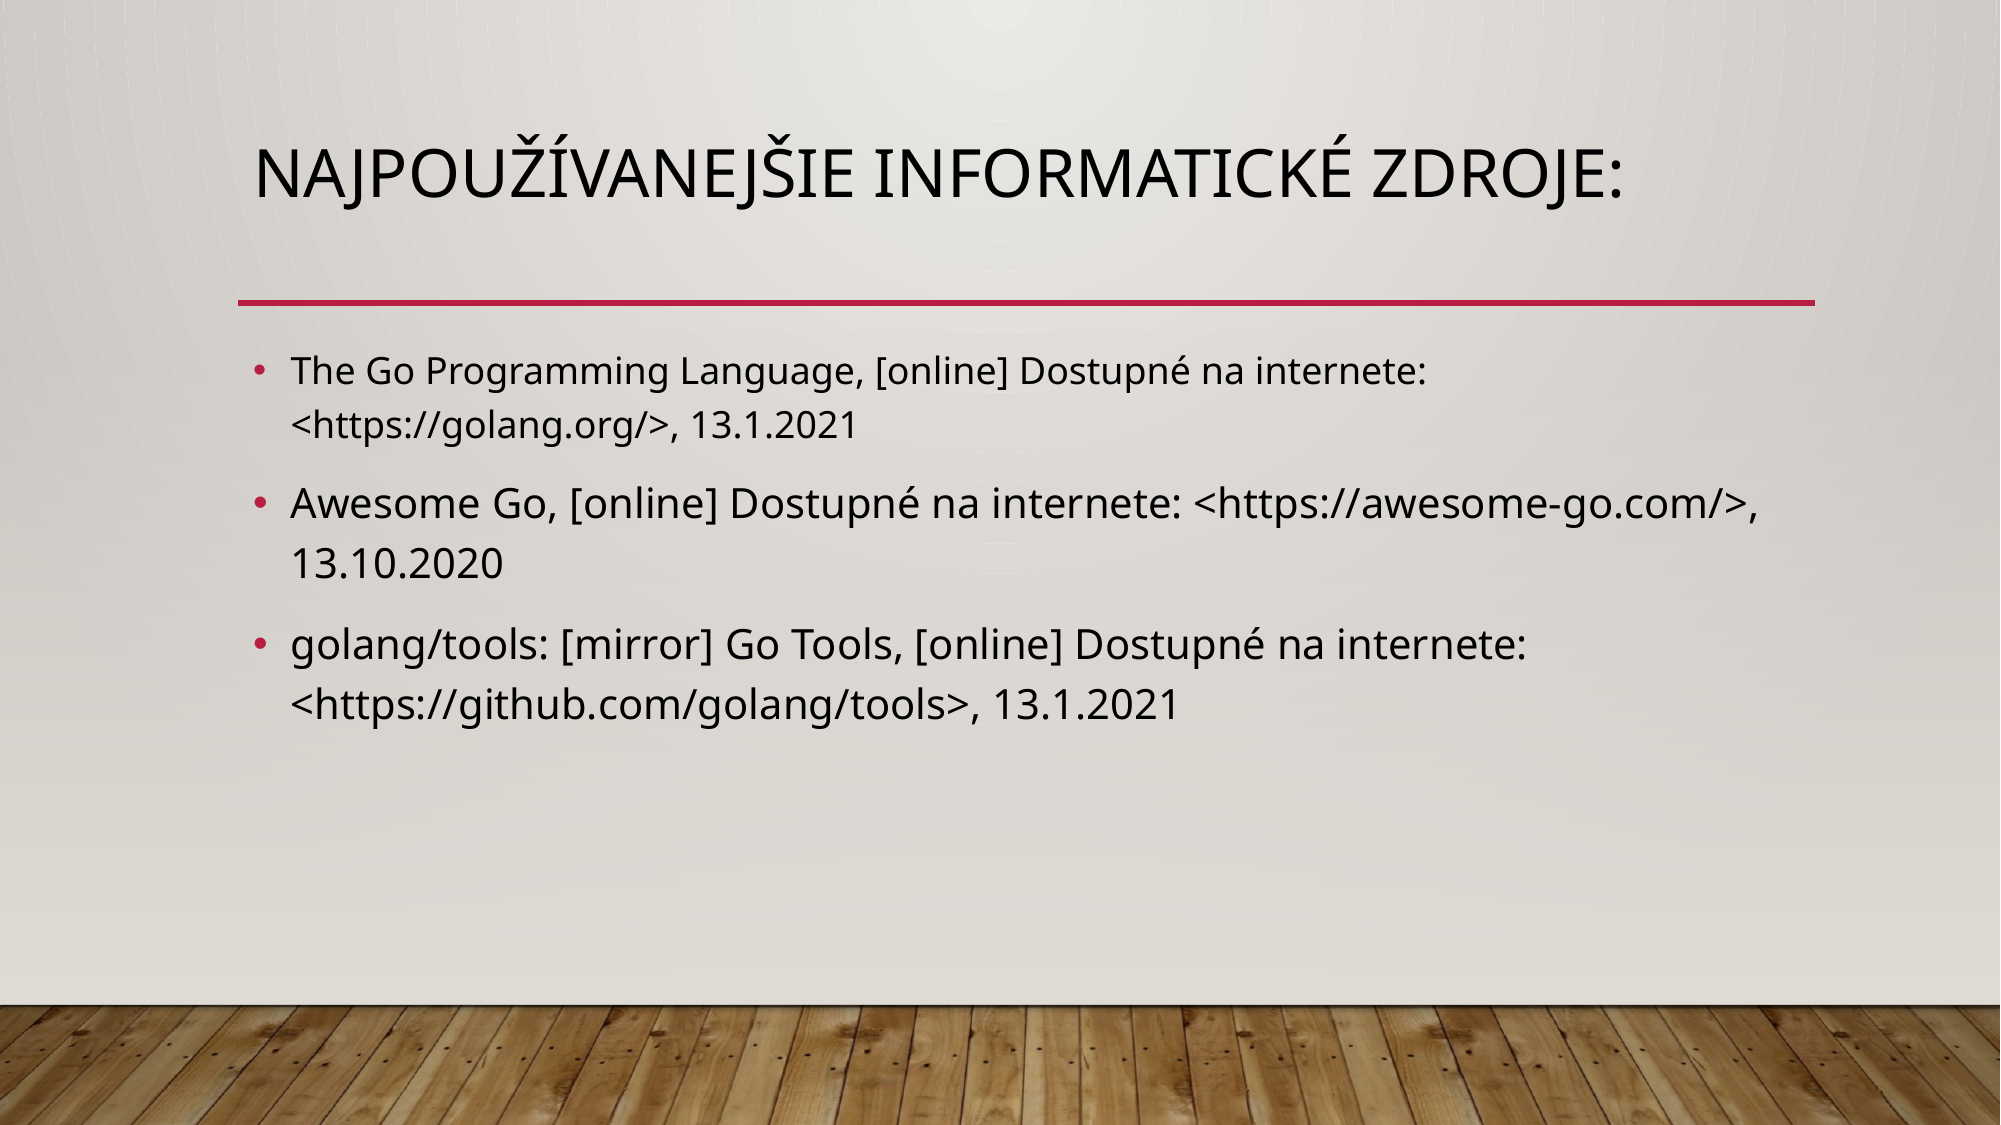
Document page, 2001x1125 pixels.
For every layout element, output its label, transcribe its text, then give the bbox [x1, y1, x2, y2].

picture [0, 1005, 2000, 1125]
title Najpoužívanejšie informatické Zdroje: [238, 131, 1814, 305]
list The Go Programming Language, [online] Dostupné na internete: <https://golang.org/>, 13.1.2021 Awesome Go, [online] Dostupné na internete: <https://awesome-go.com/>, 13.10.2020 golang/tools: [mirror] Go Tools, [online] Dostupné na internete: <https://github.com/golang/tools>, 13.1.2021 [238, 330, 1814, 897]
